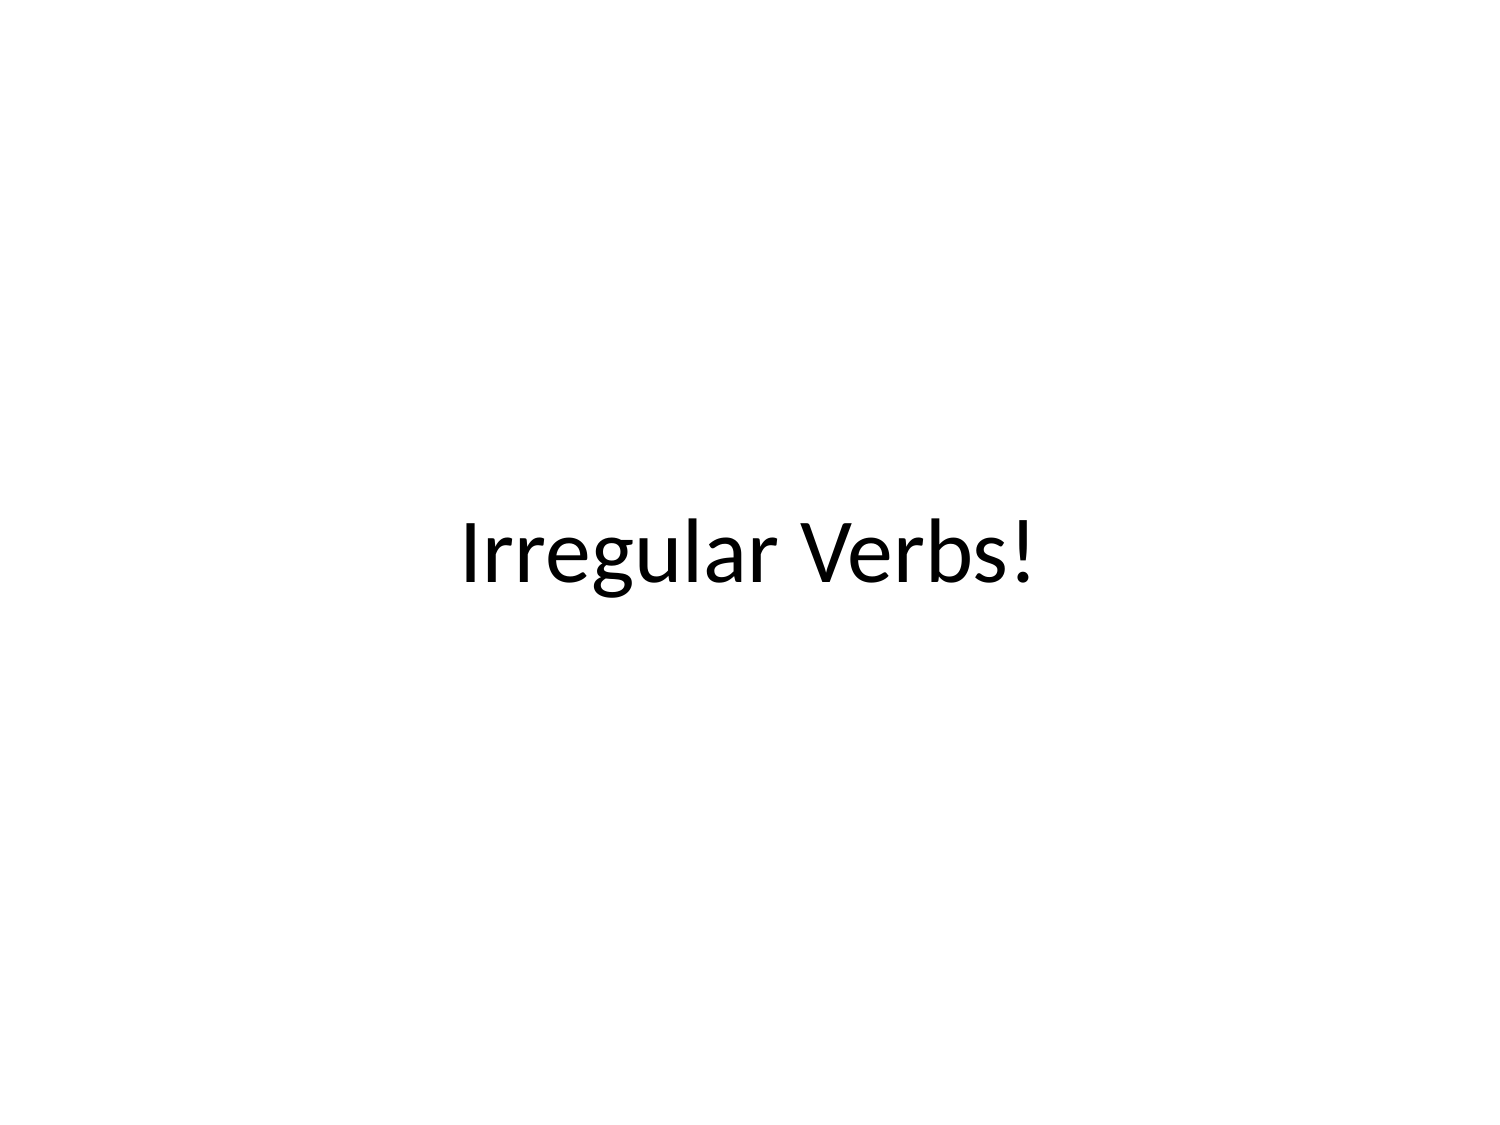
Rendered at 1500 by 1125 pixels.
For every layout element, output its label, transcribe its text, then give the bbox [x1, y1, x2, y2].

title Irregular Verbs! [75, 45, 1425, 1047]
